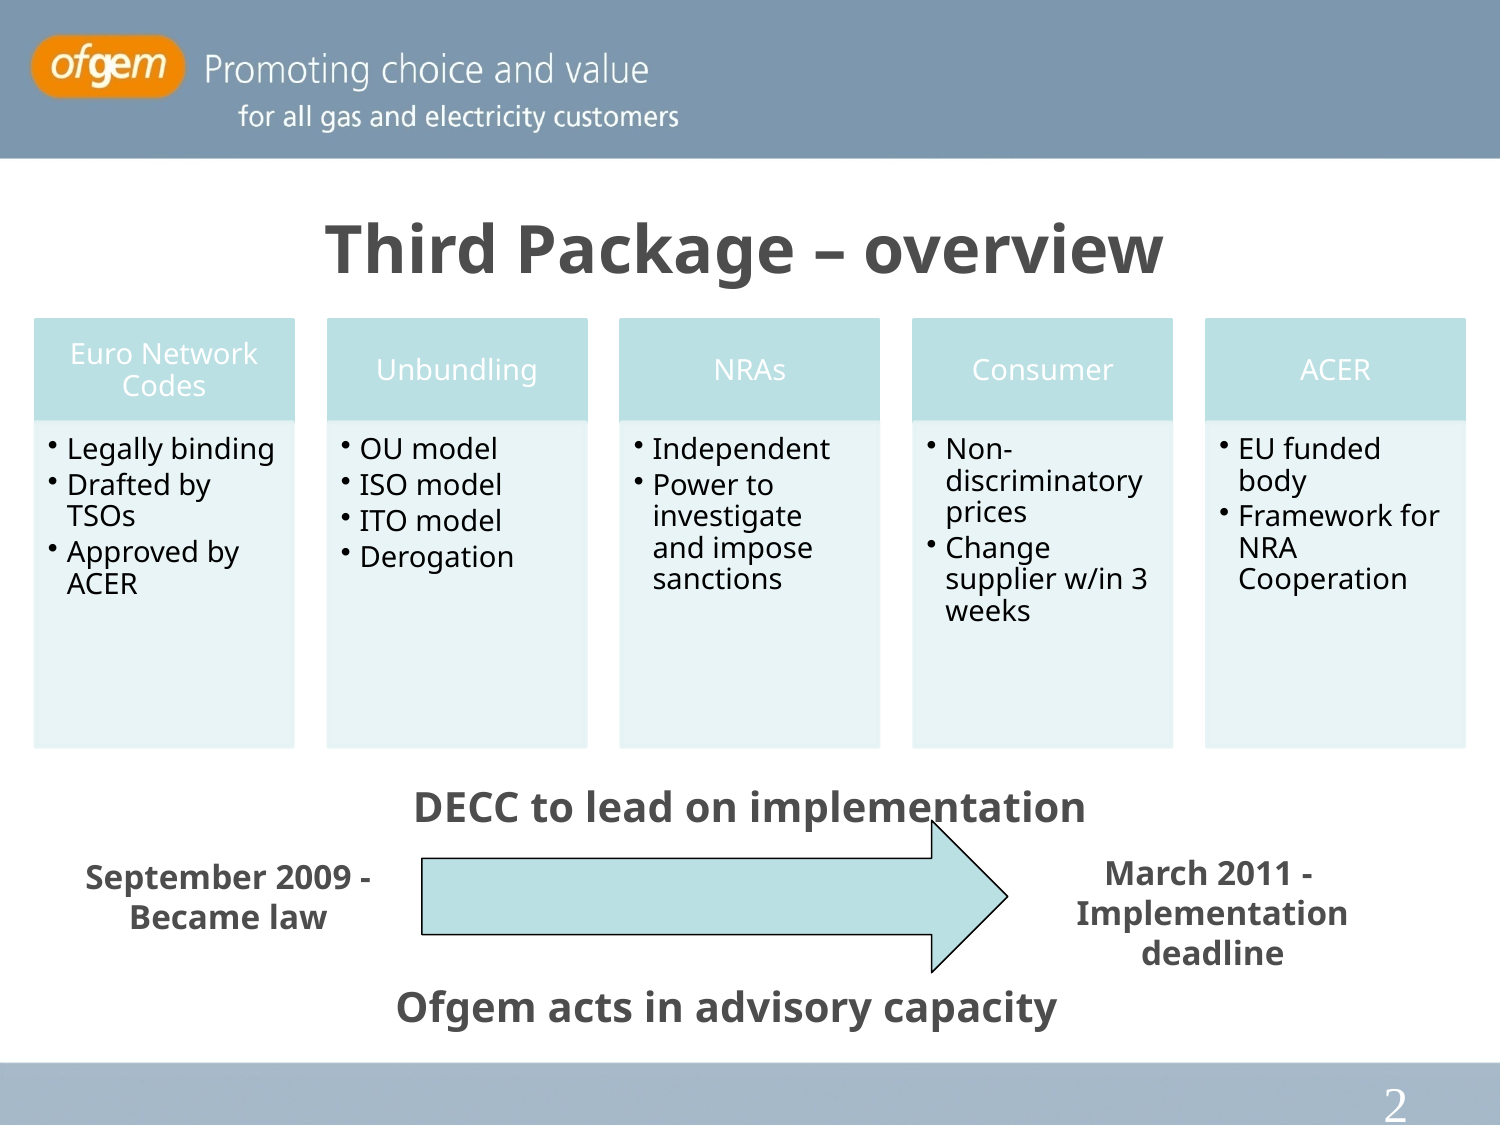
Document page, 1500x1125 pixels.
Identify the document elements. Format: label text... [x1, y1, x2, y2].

text_box DECC to lead on implementation [93, 773, 1407, 839]
picture [0, 0, 1500, 1125]
text_box Ofgem acts in advisory capacity [70, 972, 1383, 1038]
text_box March 2011 - Implementation deadline [1031, 844, 1395, 980]
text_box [34, 316, 1466, 751]
text_box September 2009 - Became law [46, 849, 411, 944]
title Third Package – overview [70, 163, 1421, 314]
text_box [421, 839, 1008, 972]
